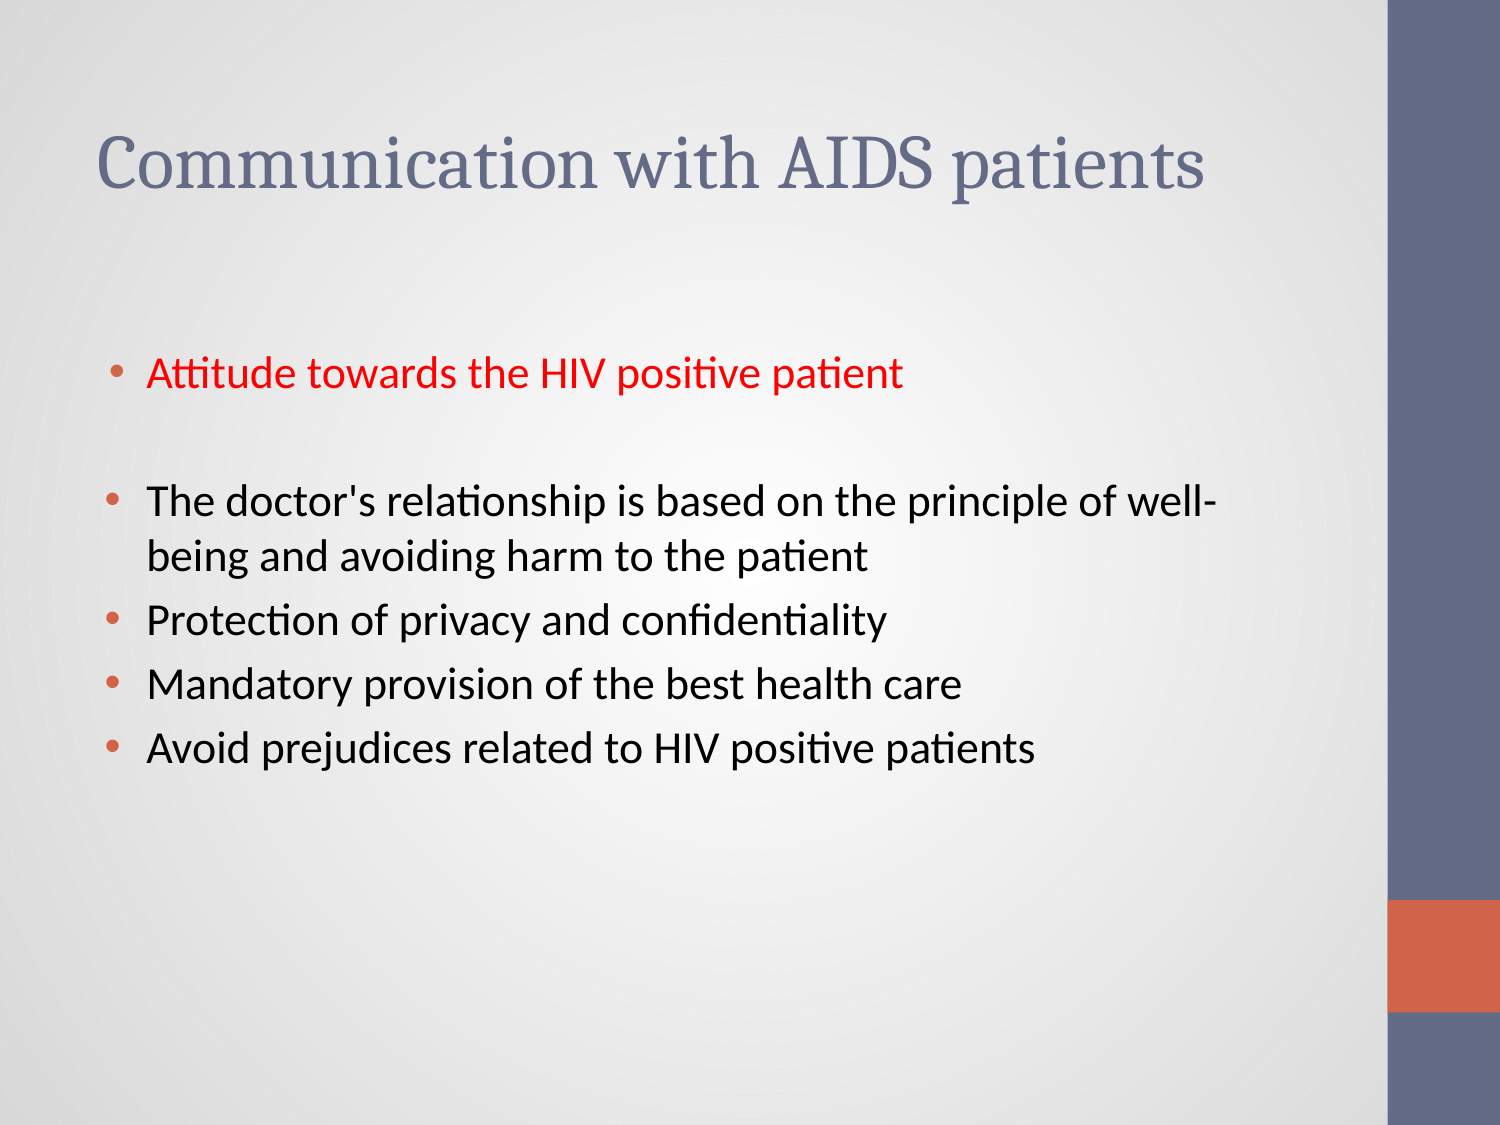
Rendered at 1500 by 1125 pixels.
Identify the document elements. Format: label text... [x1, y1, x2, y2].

list Attitude towards the HIV positive patient The doctor's relationship is based on the principle of well-being and avoiding harm to the patient Protection of privacy and confidentiality Mandatory provision of the best health care Avoid prejudices related to HIV positive patients [75, 271, 1325, 1059]
title Communication with AIDS patients [82, 35, 1444, 282]
